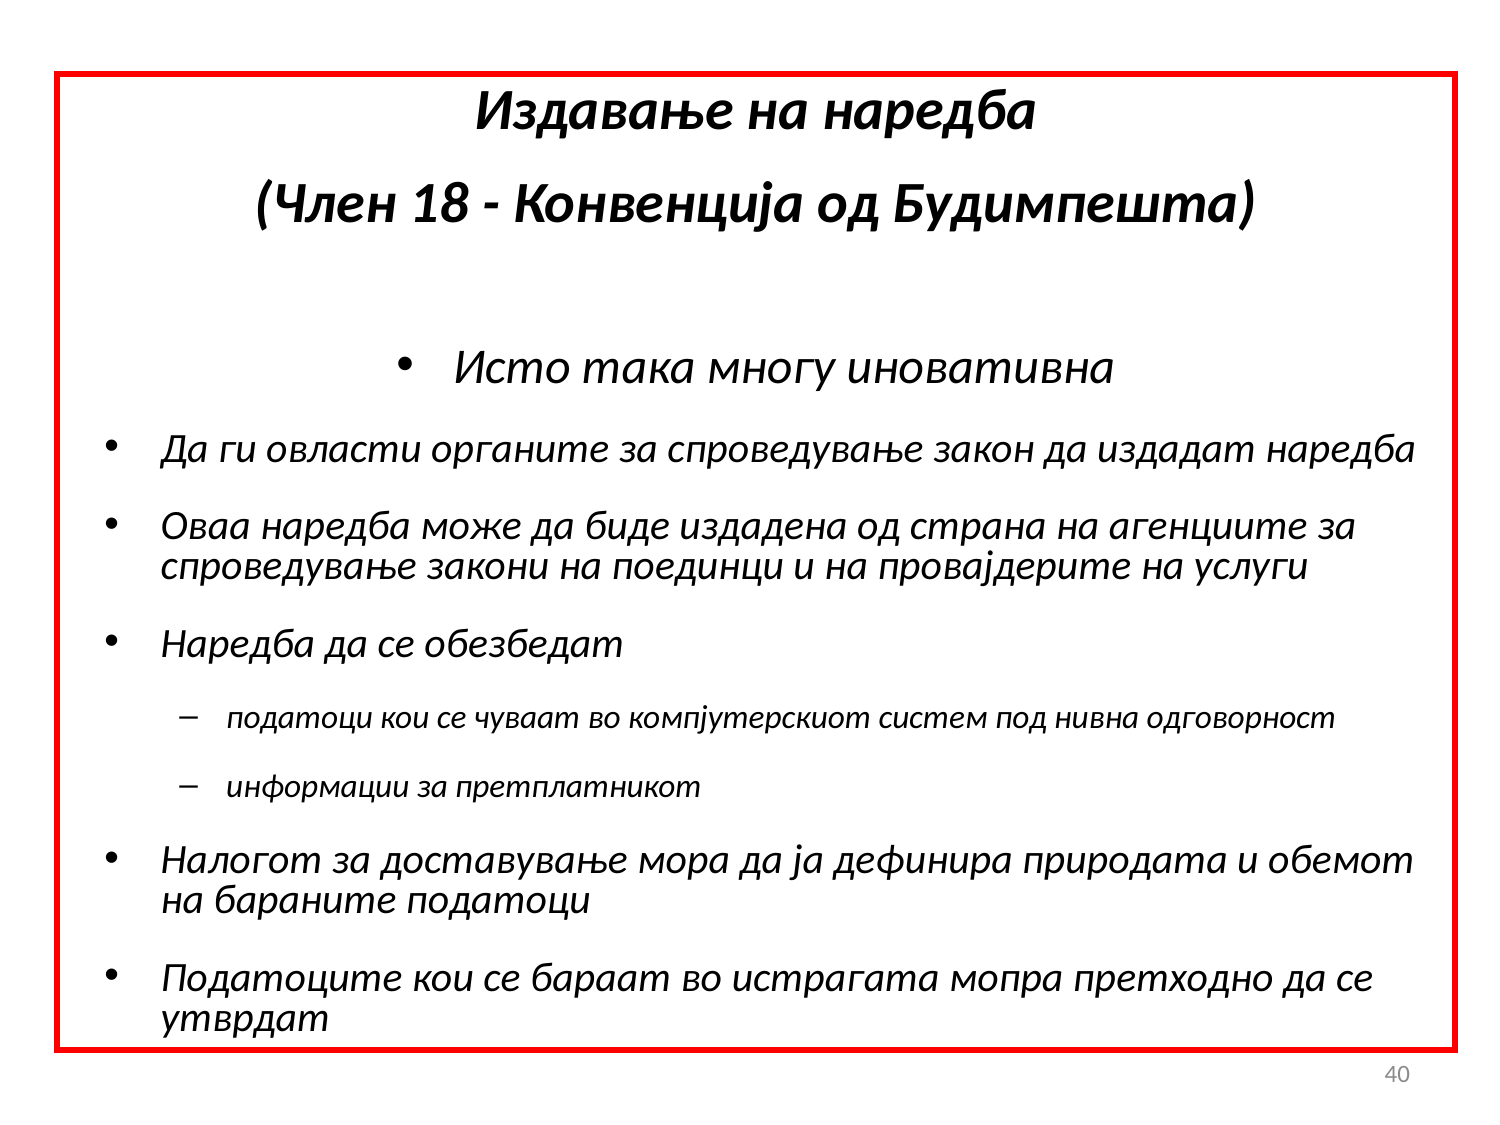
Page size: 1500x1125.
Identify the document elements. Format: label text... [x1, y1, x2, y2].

slide_number 40 [1074, 1050, 1425, 1103]
text_box Издавање на наредба (Член 18 - Конвенција од Будимпешта) Исто така многу иновативна Да ги овласти органите за спроведување закон да издадат наредба Оваа наредба може да биде издадена од страна на агенциите за спроведување закони на поединци и на провајдерите на услуги Наредба да се обезбедат податоци кои се чуваат во компјутерскиот систем под нивна одговорност информации за претплатникот Налогот за доставување мора да ја дефинира природата и обемот на бараните податоци Податоците кои се бараат во истрагата мопра претходно да се утврдат [57, 73, 1455, 1050]
